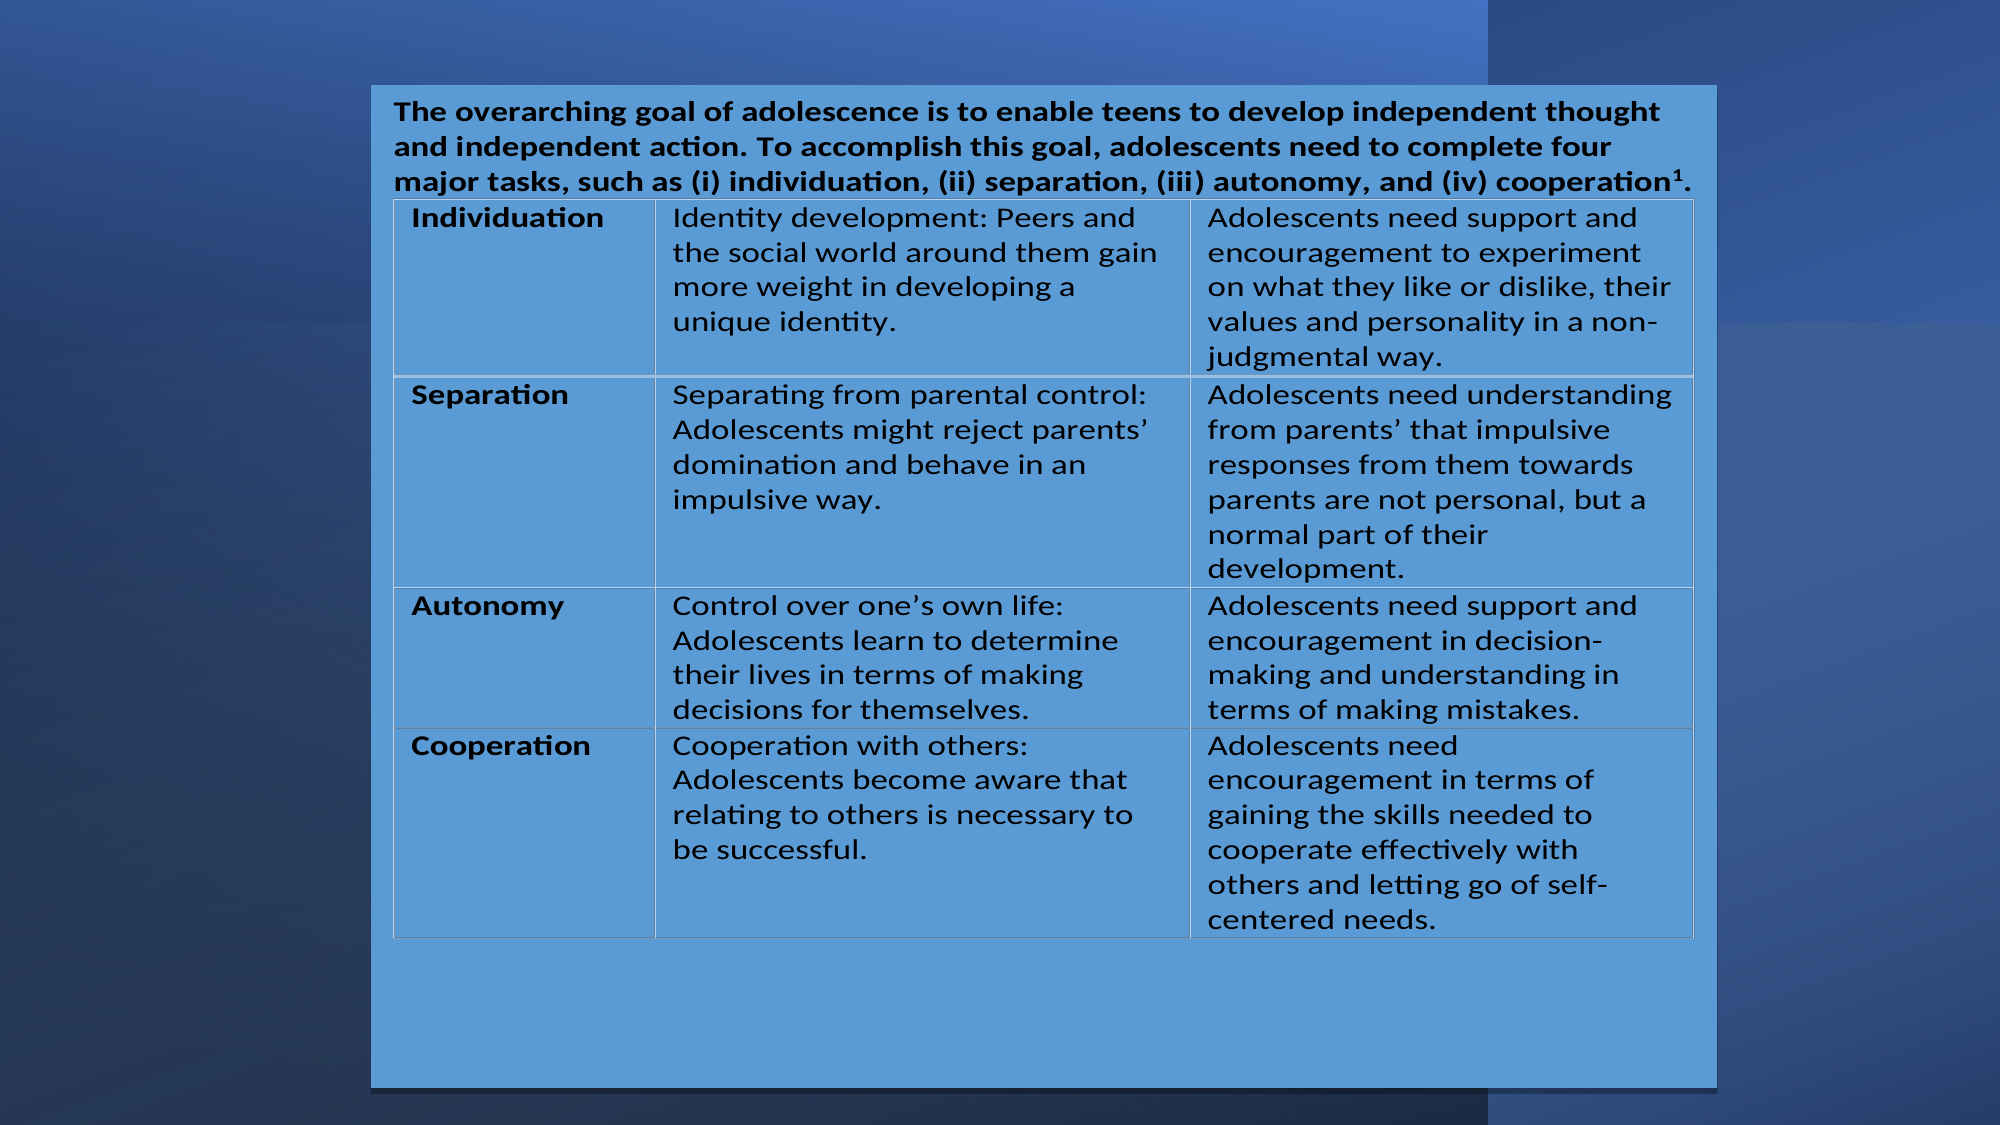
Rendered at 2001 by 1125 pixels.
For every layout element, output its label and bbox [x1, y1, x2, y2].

text_box [0, 0, 1489, 321]
text_box [0, 321, 2000, 1125]
text_box [1489, 0, 2000, 321]
list [370, 85, 1807, 1094]
